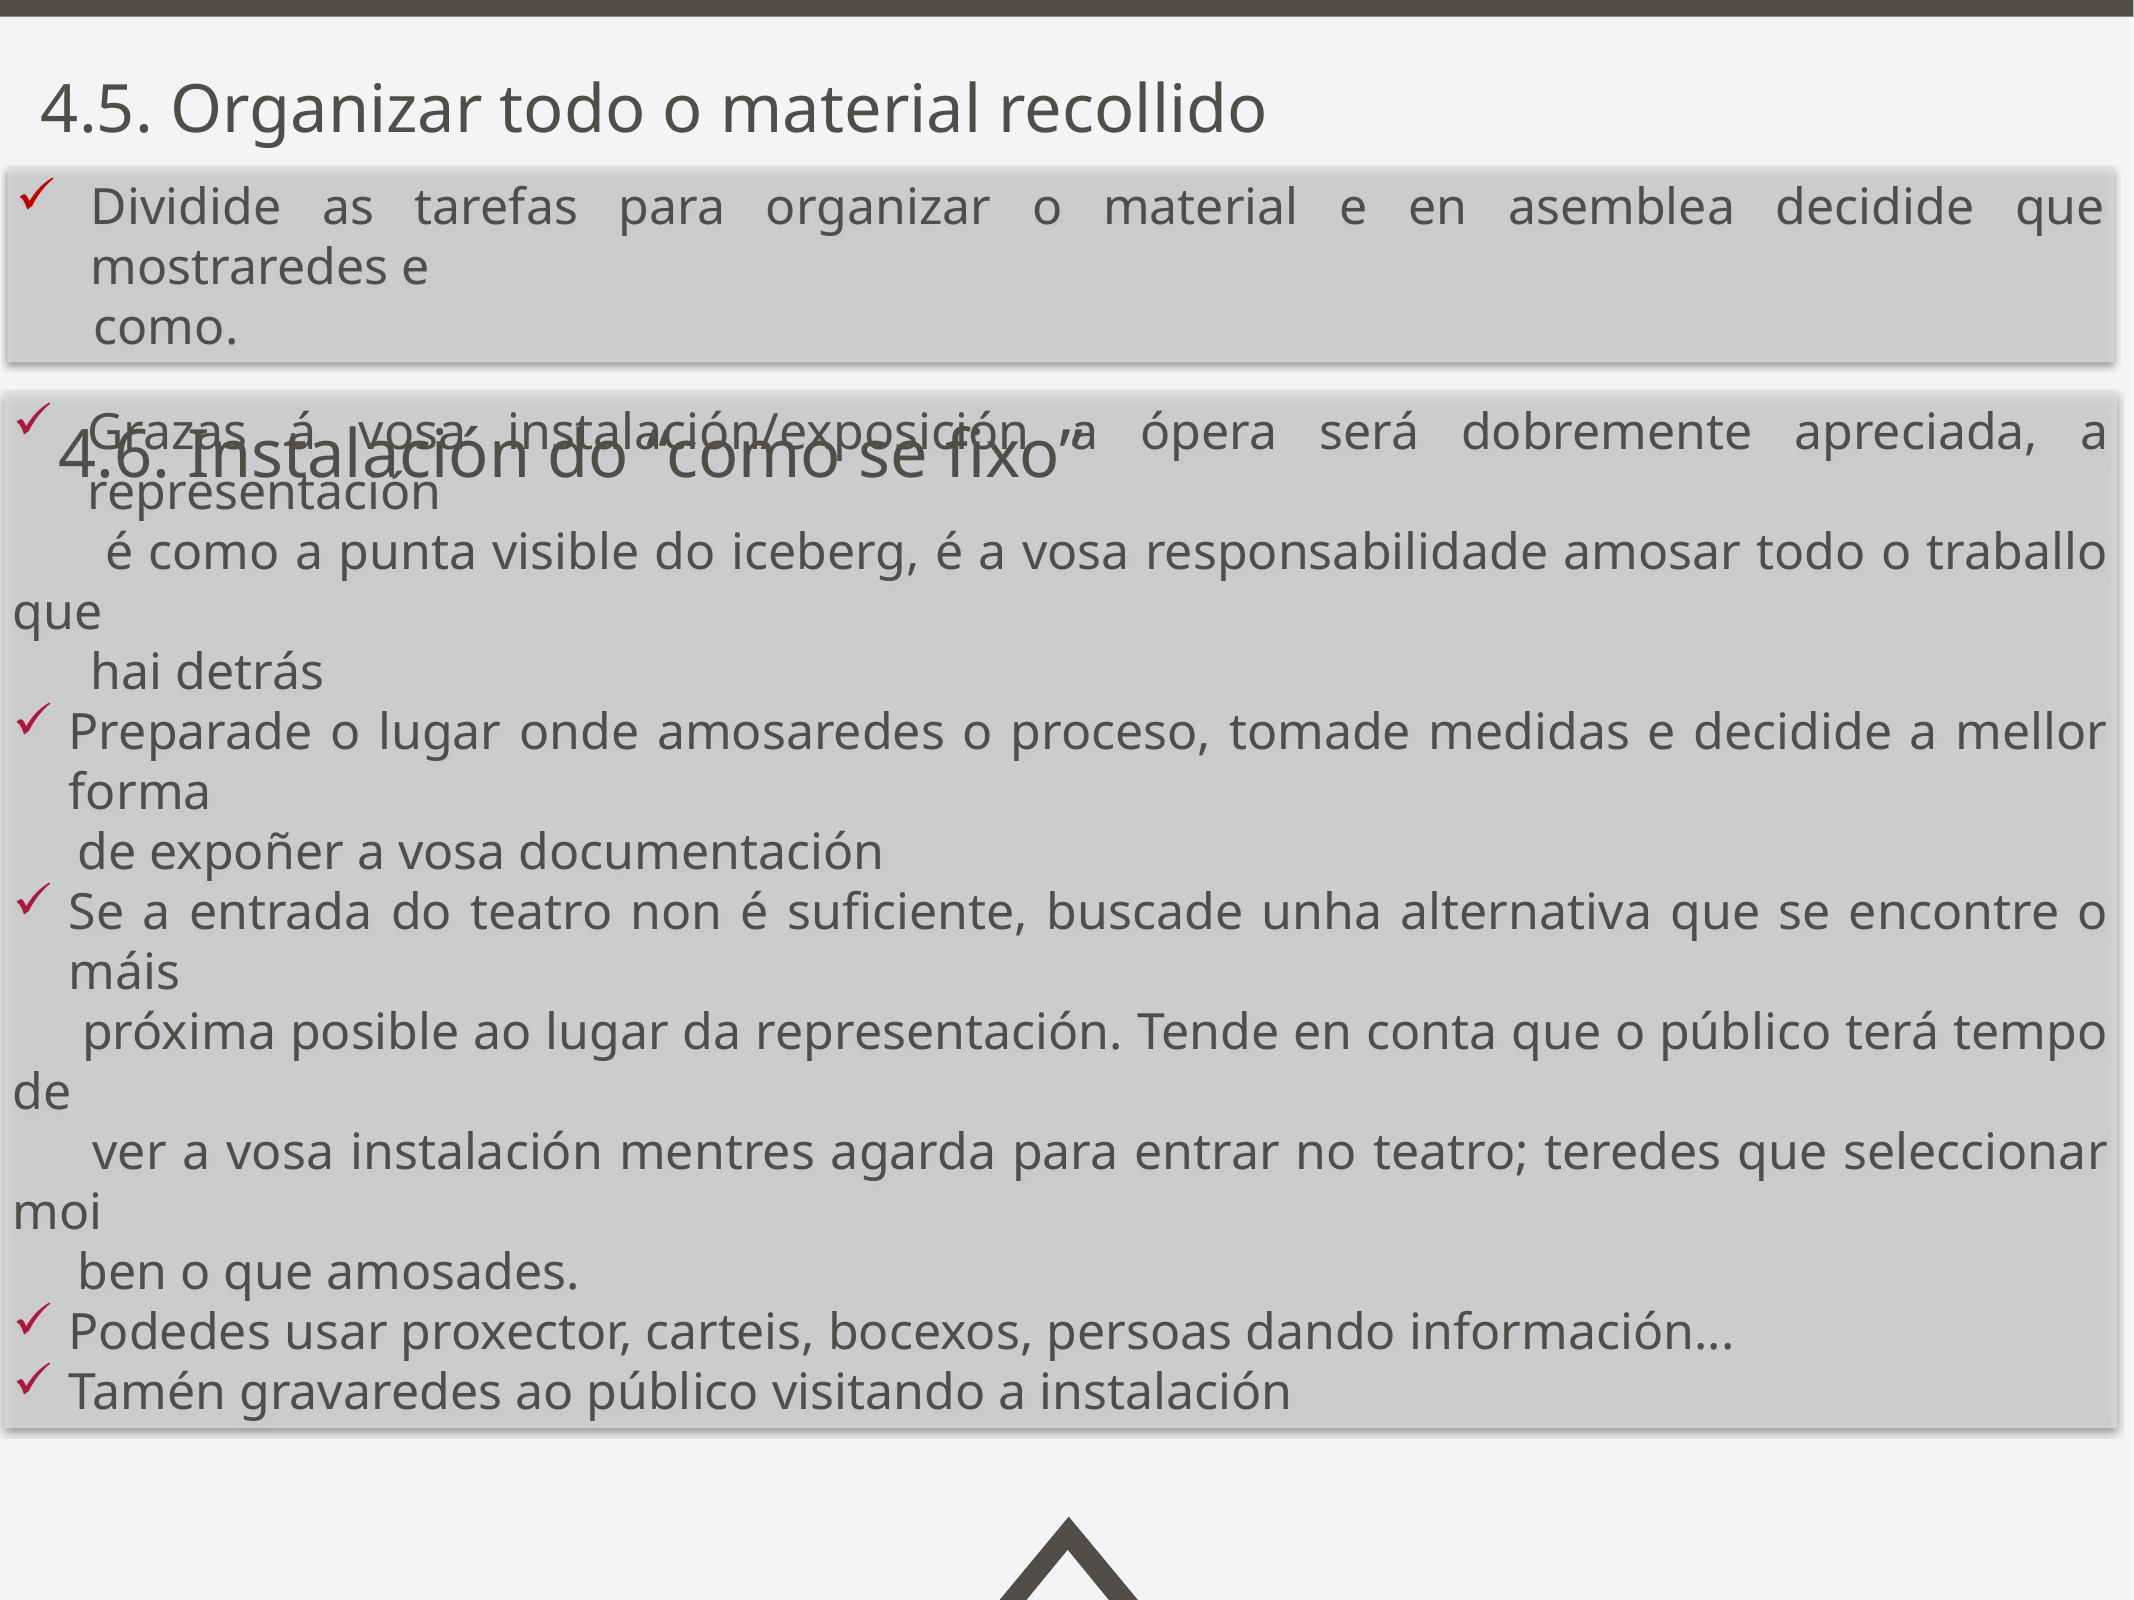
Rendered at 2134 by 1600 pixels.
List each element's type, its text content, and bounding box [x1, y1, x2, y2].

text_box Dividide as tarefas para organizar o material e en asemblea decidide que mostraredes e como. [7, 165, 2115, 363]
text_box 4.5. Organizar todo o material recollido [32, 57, 1278, 155]
text_box 4.6. Instalación do “como se fixo” [49, 402, 1094, 499]
text_box Grazas á vosa instalación/exposición a ópera será dobremente apreciada, a representación é como a punta visible do iceberg, é a vosa responsabilidade amosar todo o traballo que hai detrás Preparade o lugar onde amosaredes o proceso, tomade medidas e decidide a mellor forma de expoñer a vosa documentación Se a entrada do teatro non é suficiente, buscade unha alternativa que se encontre o máis próxima posible ao lugar da representación. Tende en conta que o público terá tempo de ver a vosa instalación mentres agarda para entrar no teatro; teredes que seleccionar moi ben o que amosades. Podedes usar proxector, carteis, bocexos, persoas dando información... Tamén gravaredes ao público visitando a instalación [4, 391, 2118, 1428]
